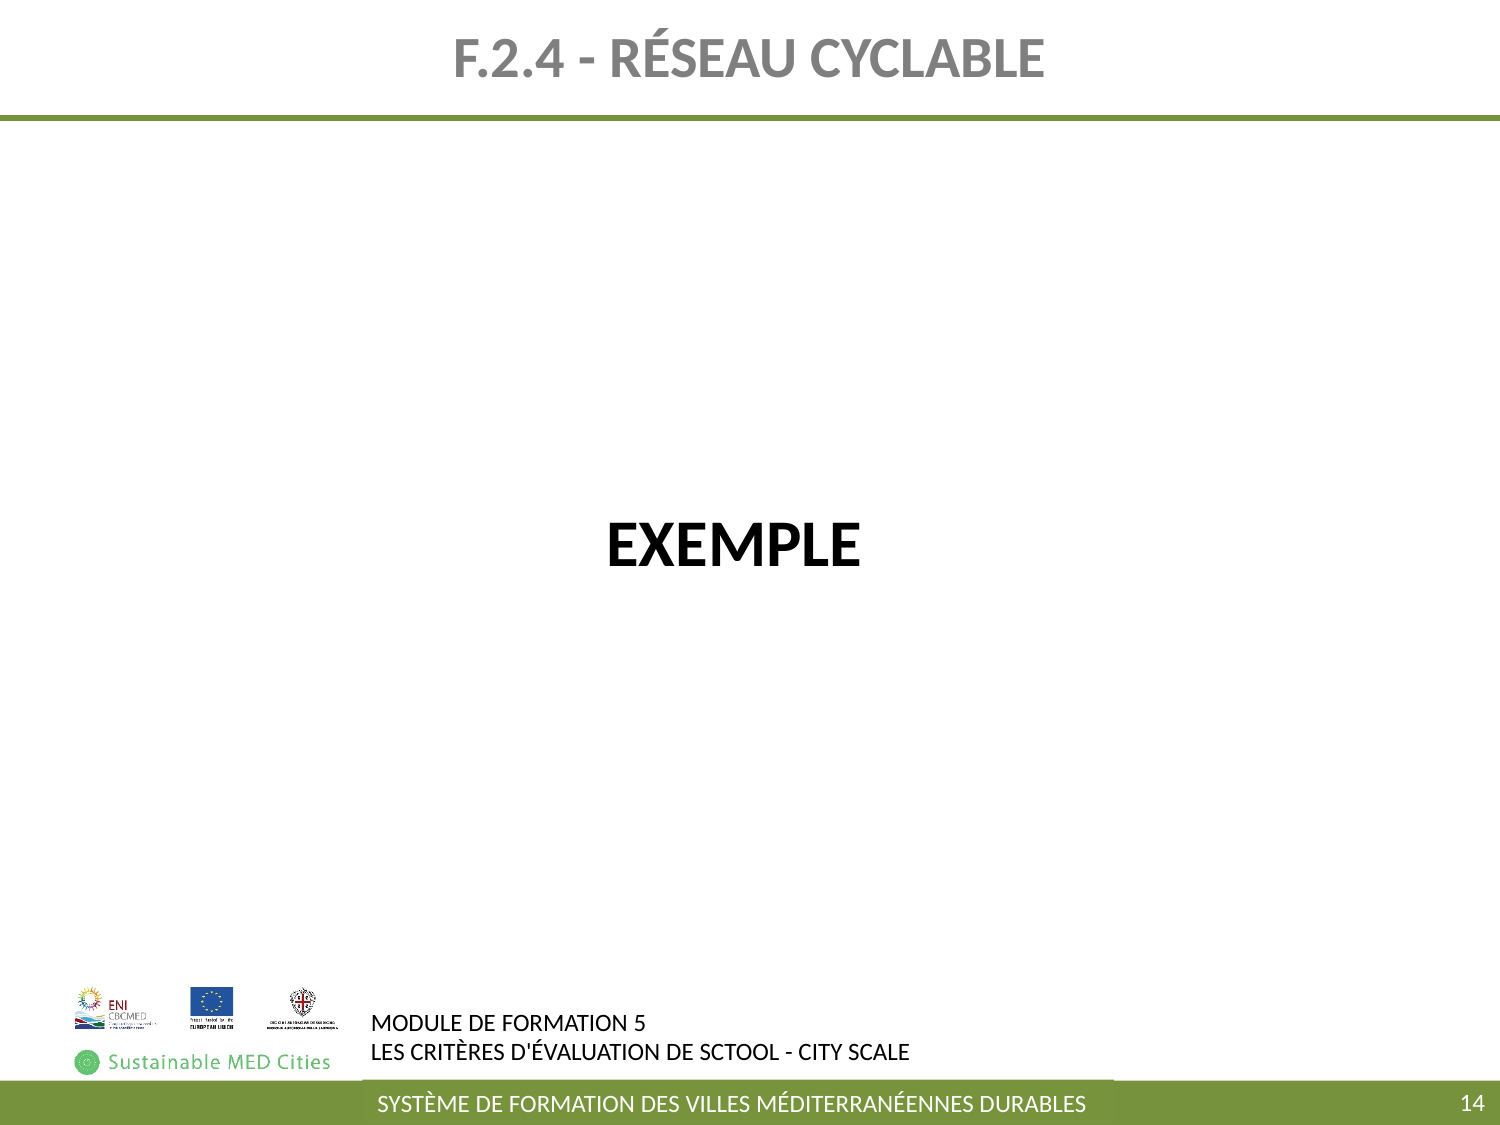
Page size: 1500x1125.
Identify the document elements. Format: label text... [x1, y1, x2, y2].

picture [62, 978, 356, 1080]
slide_number ‹#› [1149, 1078, 1500, 1125]
list EXEMPLE [43, 262, 1425, 944]
title F.2.4 - RÉSEAU CYCLABLE [0, 0, 1500, 113]
text_box SYSTÈME DE FORMATION DES VILLES MÉDITERRANÉENNES DURABLES [362, 1079, 1114, 1125]
